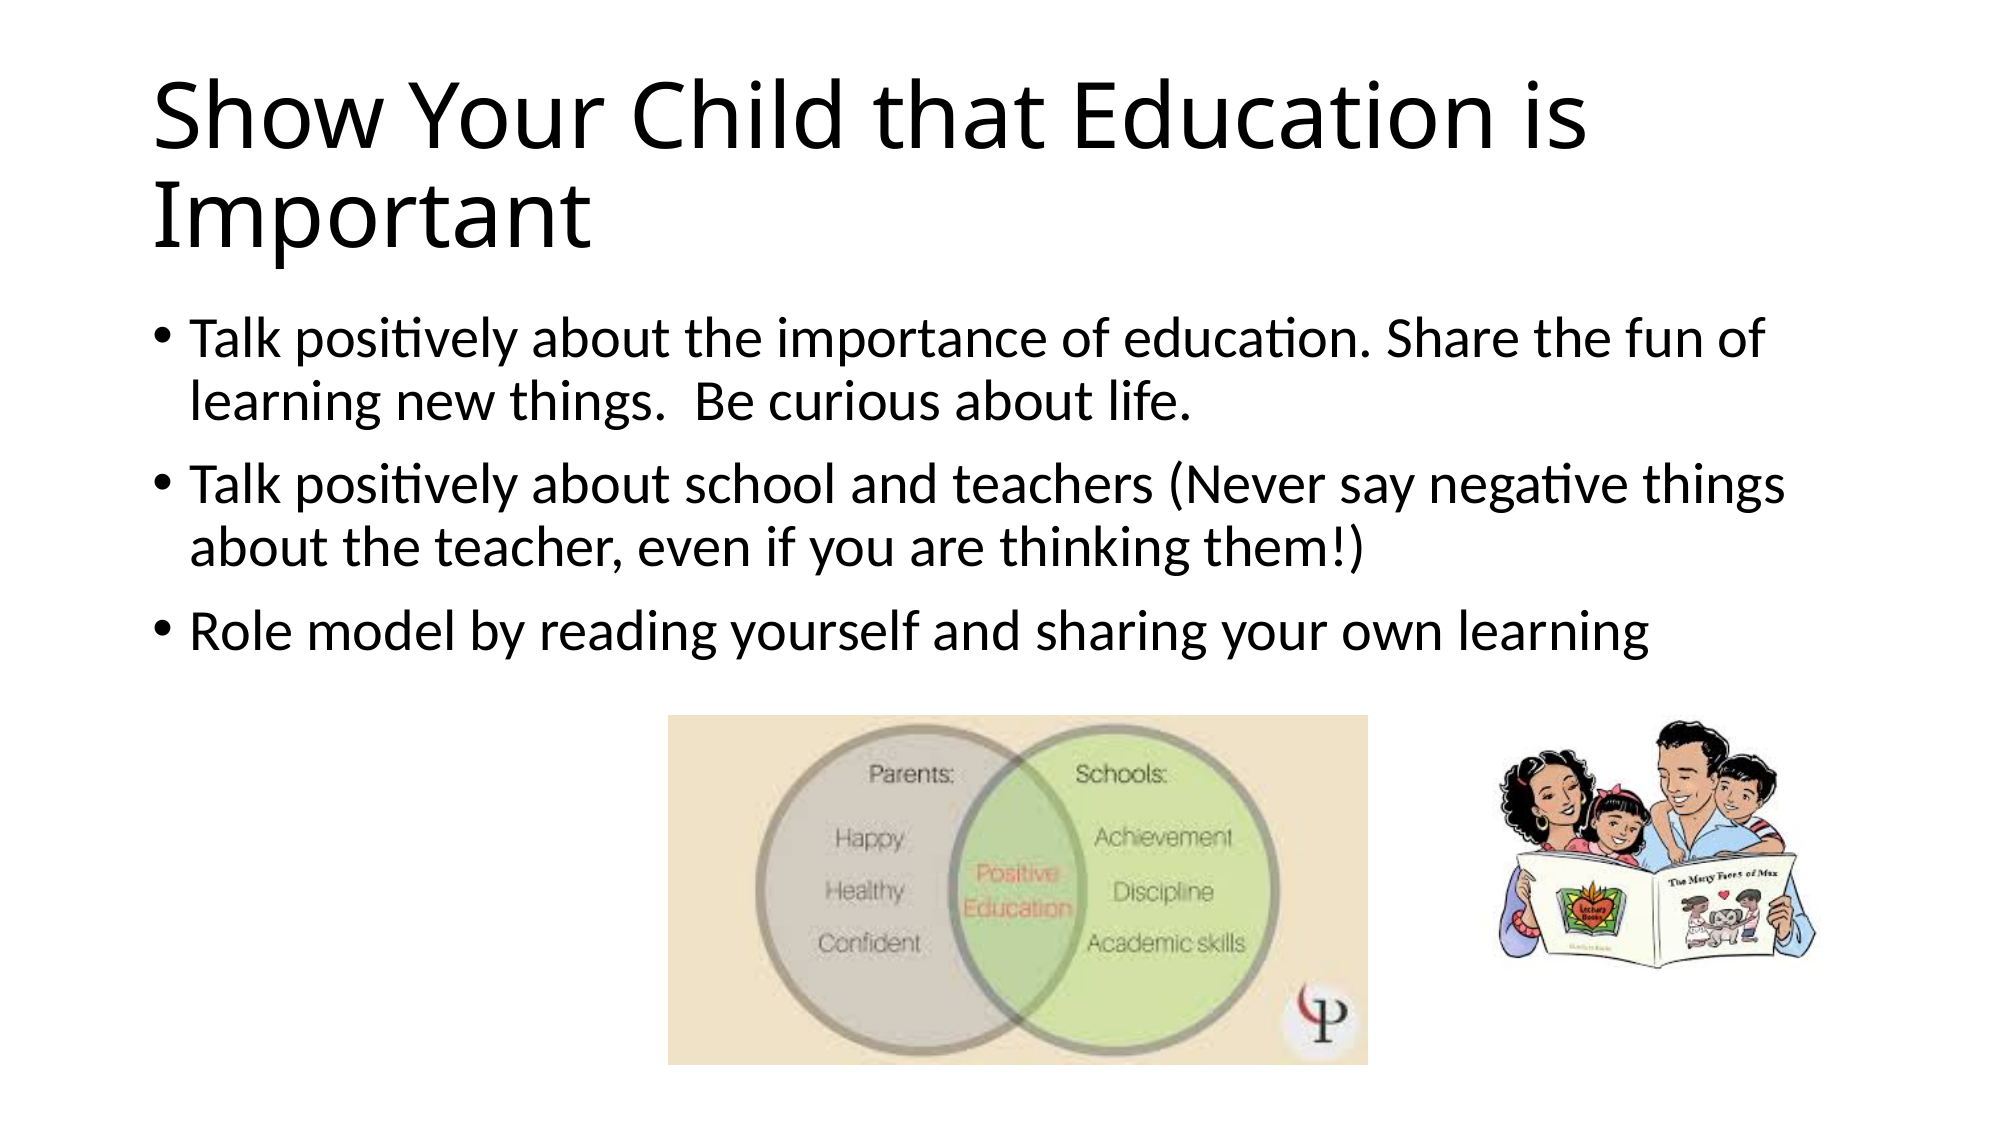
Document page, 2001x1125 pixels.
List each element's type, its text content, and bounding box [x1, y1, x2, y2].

picture [668, 715, 1368, 1066]
title Show Your Child that Education is Important [137, 59, 1863, 278]
picture [1482, 715, 1822, 974]
list Talk positively about the importance of education. Share the fun of learning new things. Be curious about life. Talk positively about school and teachers (Never say negative things about the teacher, even if you are thinking them!) Role model by reading yourself and sharing your own learning [137, 299, 1863, 1014]
